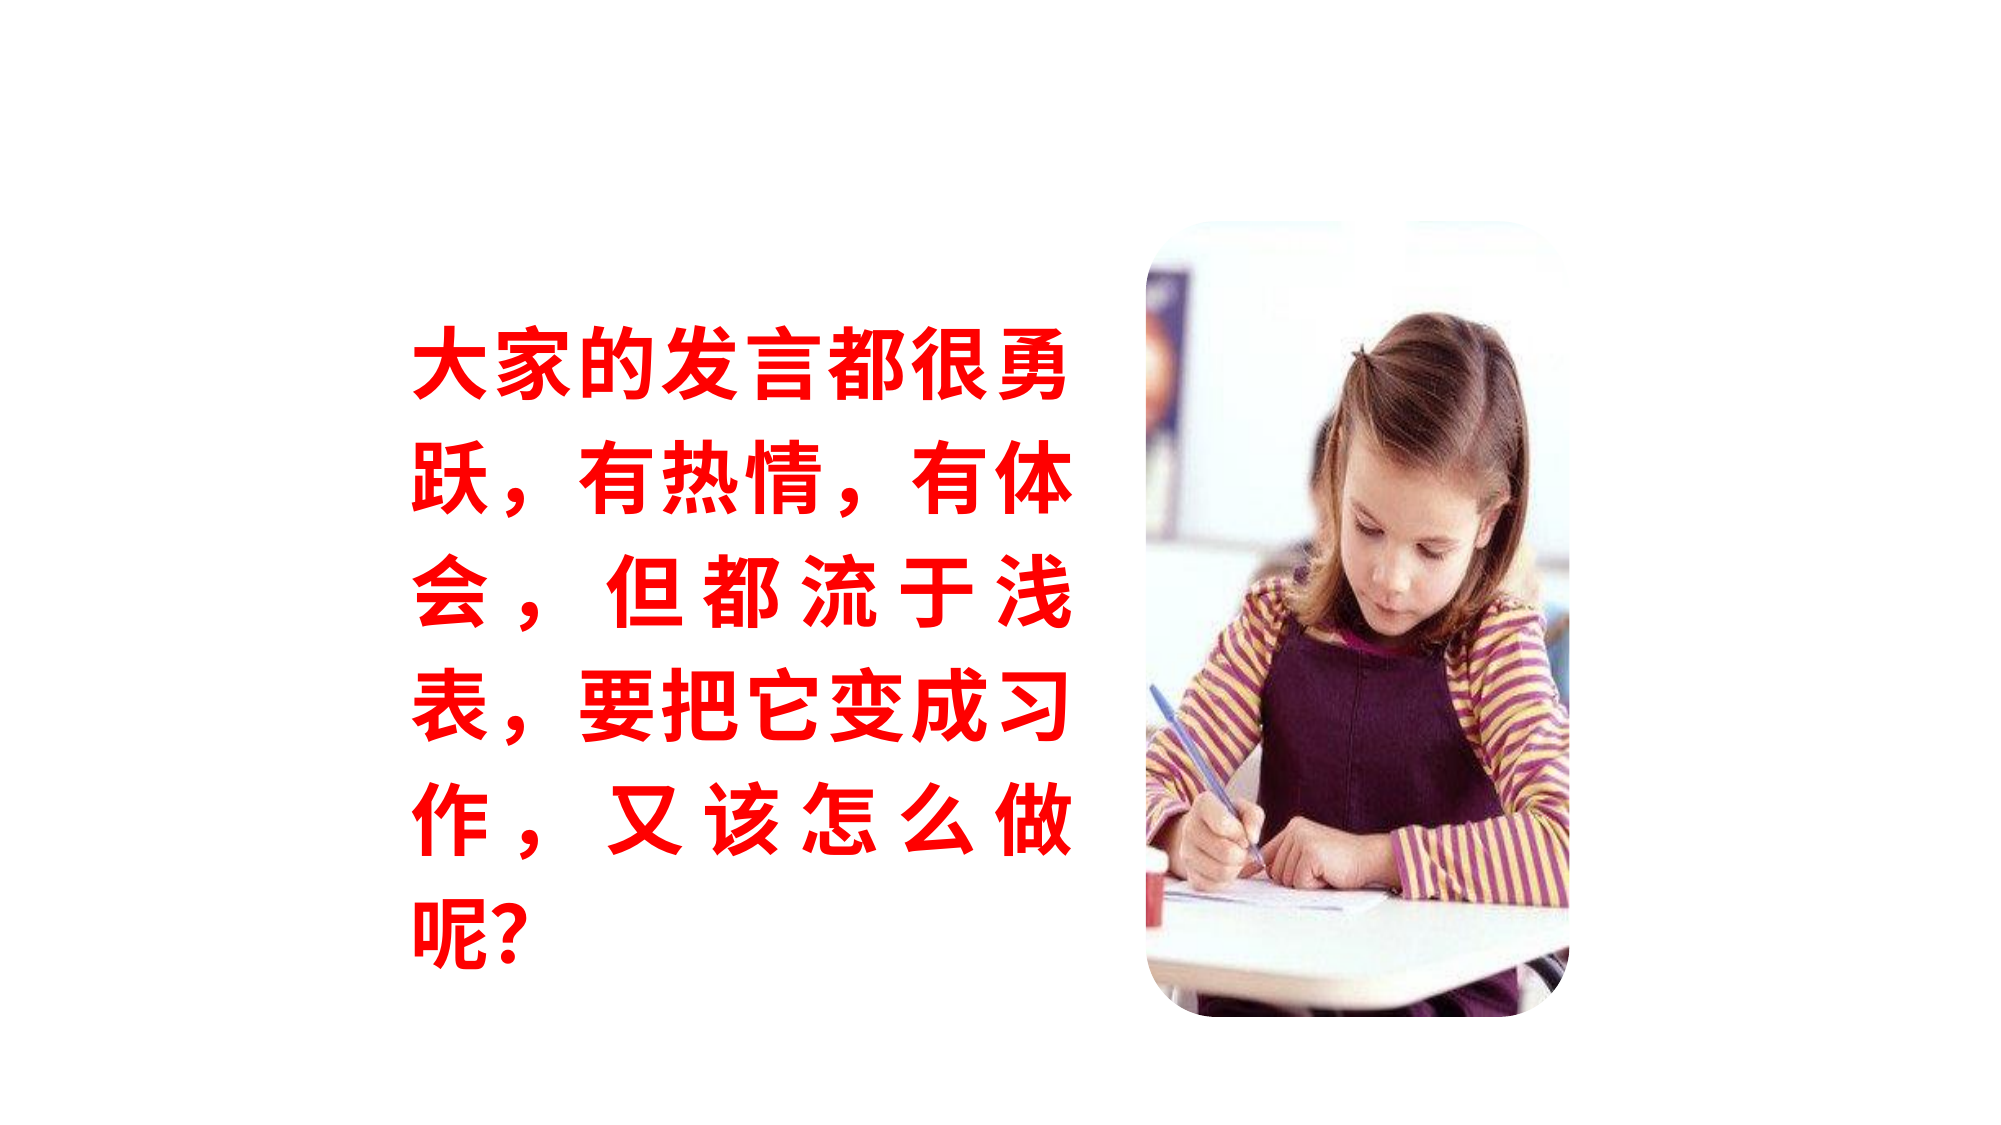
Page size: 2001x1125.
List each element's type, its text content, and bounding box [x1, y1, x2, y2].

text_box 大家的发言都很勇跃，有热情，有体会，但都流于浅表，要把它变成习作，又该怎么做呢？ [395, 287, 1089, 987]
picture [1145, 221, 1570, 1017]
